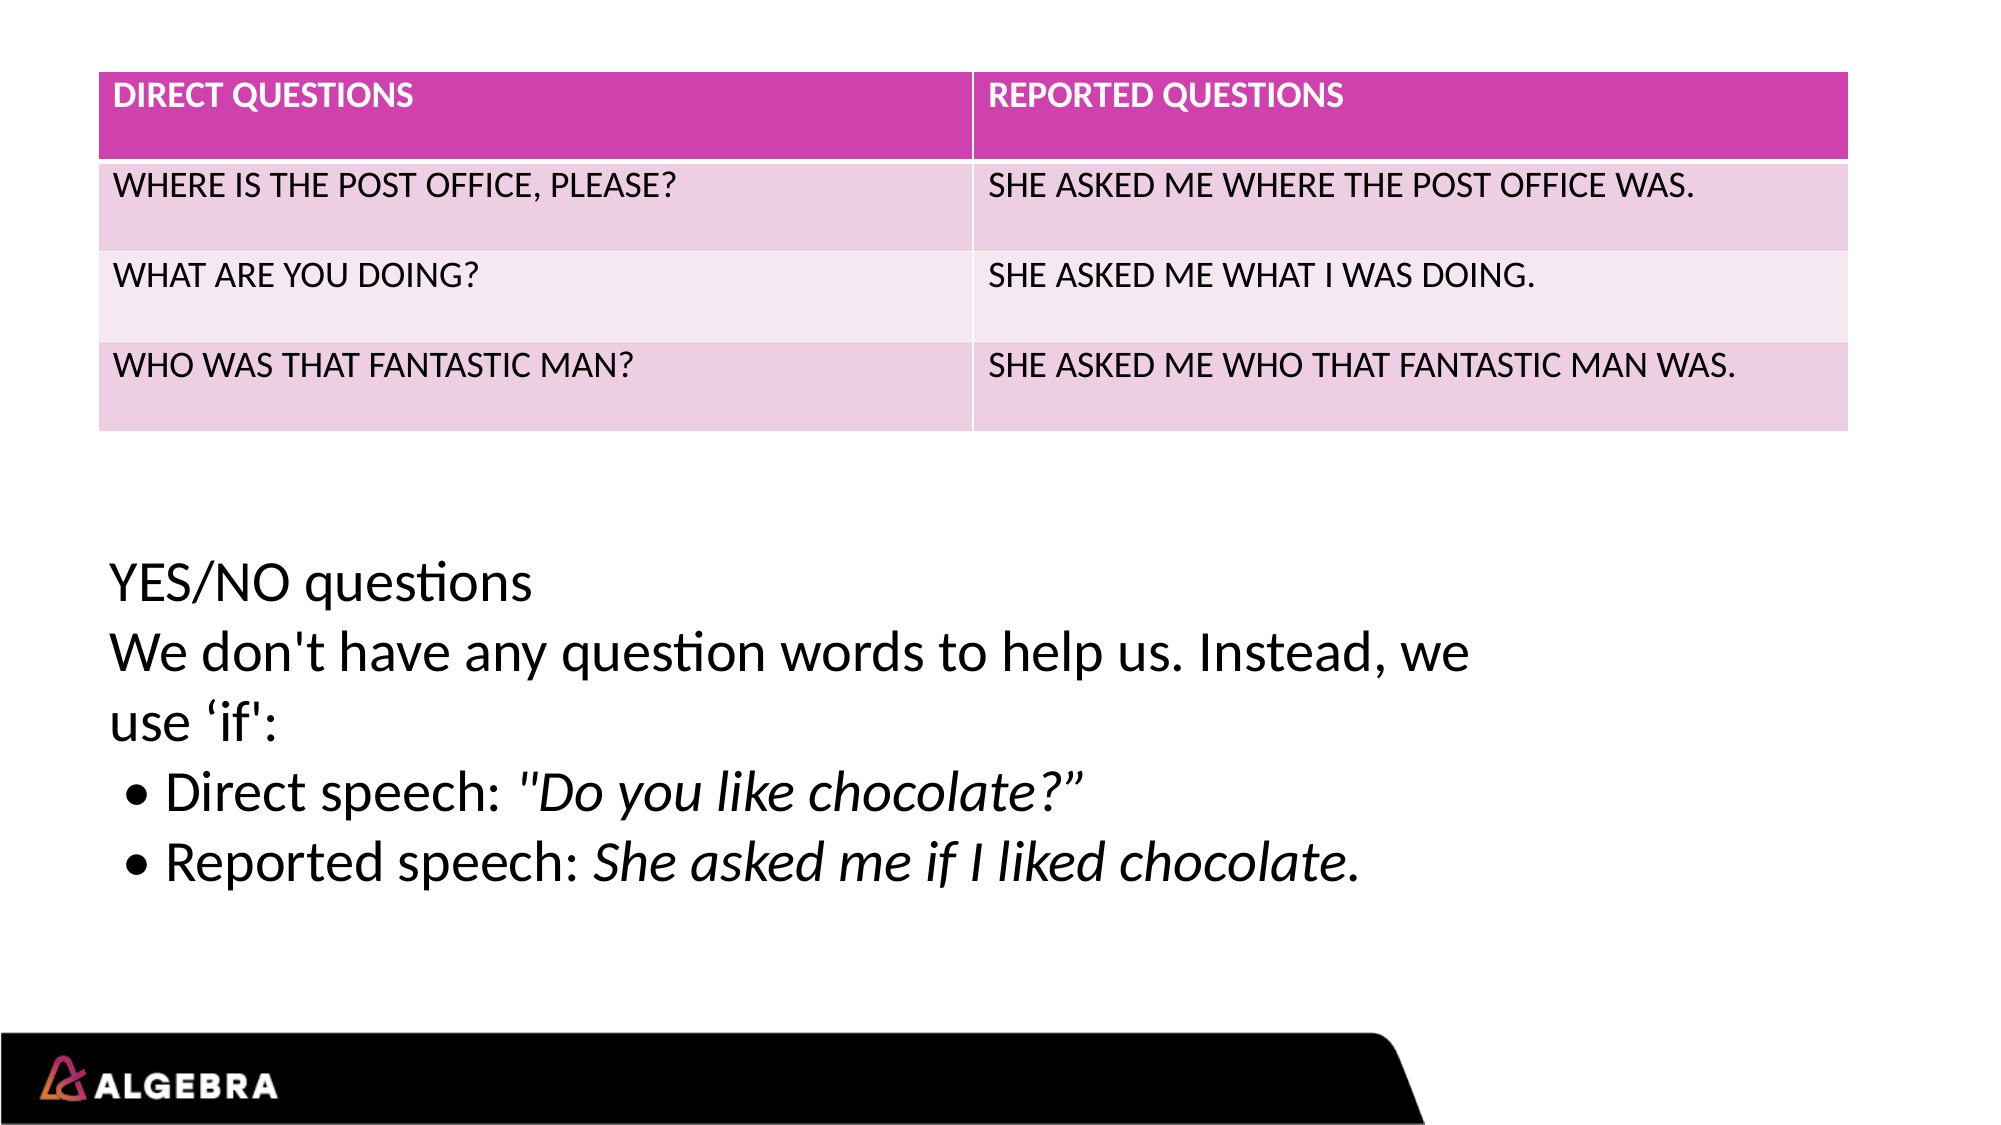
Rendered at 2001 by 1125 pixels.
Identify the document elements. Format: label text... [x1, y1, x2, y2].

table_cell SHE ASKED ME WHO THAT FANTASTIC MAN WAS. [974, 342, 1848, 431]
table_cell WHO WAS THAT FANTASTIC MAN? [99, 342, 972, 431]
picture [0, 1032, 1425, 1125]
table_cell SHE ASKED ME WHAT I WAS DOING. [974, 252, 1848, 341]
table_cell WHAT ARE YOU DOING? [99, 252, 972, 341]
table_header DIRECT QUESTIONS [99, 72, 972, 159]
text_box YES/NO questions We don't have any question words to help us. Instead, we use ‘if': • Direct speech: "Do you like chocolate?” • Reported speech: She asked me if I liked chocolate. [94, 536, 1498, 901]
table_cell WHERE IS THE POST OFFICE, PLEASE? [99, 164, 972, 251]
table_cell SHE ASKED ME WHERE THE POST OFFICE WAS. [974, 164, 1848, 251]
table_header REPORTED QUESTIONS [974, 72, 1848, 159]
